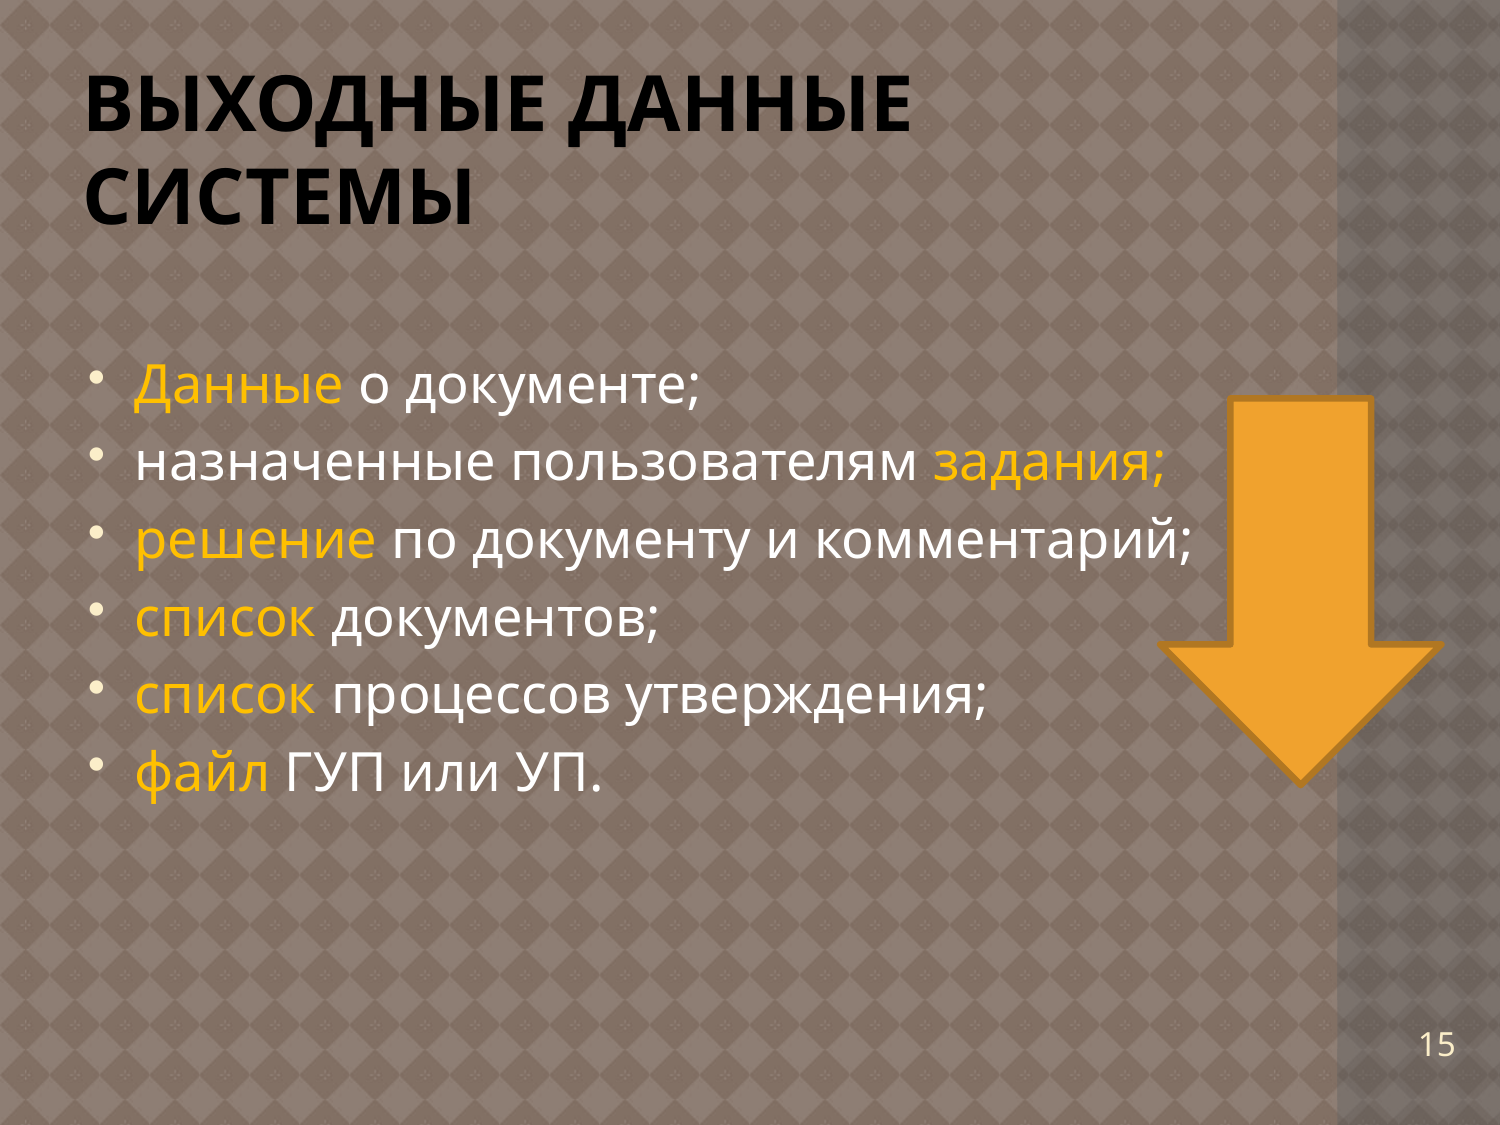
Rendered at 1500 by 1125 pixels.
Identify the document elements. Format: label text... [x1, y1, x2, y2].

text_box [1156, 395, 1445, 789]
slide_number 15 [1359, 1031, 1456, 1069]
title Выходные ДАННЫЕ системы [75, 52, 1263, 240]
list Данные о документе; назначенные пользователям задания; решение по документу и комментарий; список документов; список процессов утверждения; файл ГУП или УП. [75, 264, 1263, 1059]
